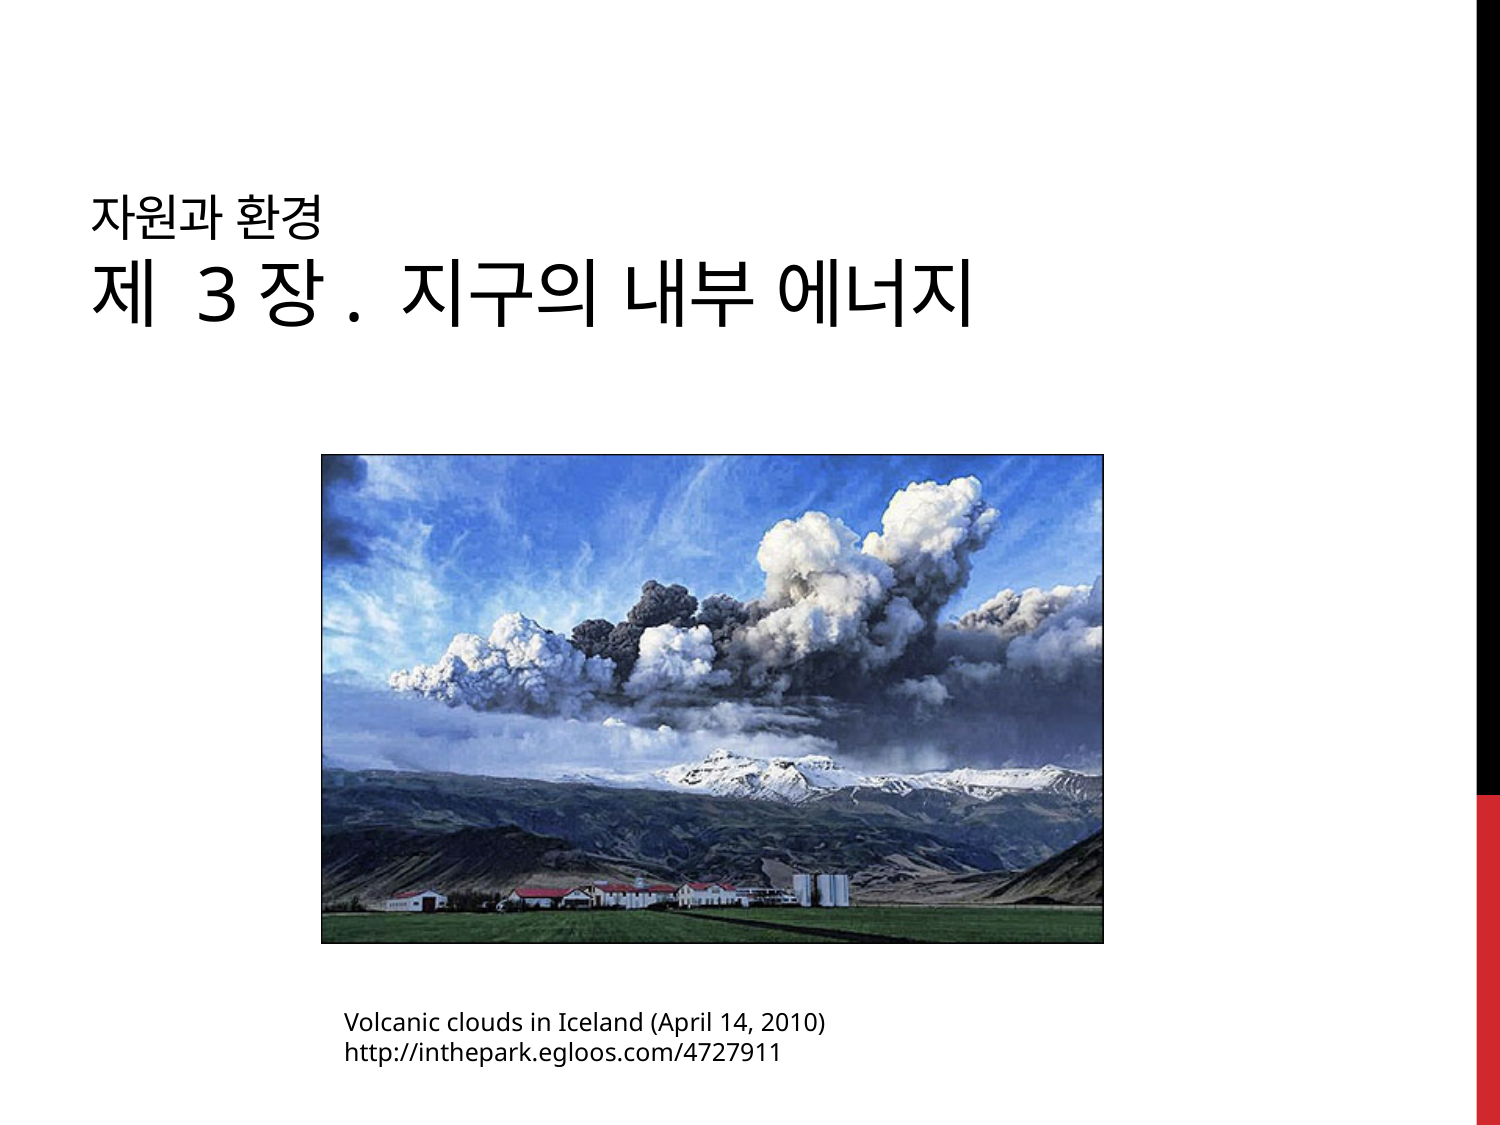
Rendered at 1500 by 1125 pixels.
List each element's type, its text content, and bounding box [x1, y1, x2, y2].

text_box Volcanic clouds in Iceland (April 14, 2010) http://inthepark.egloos.com/4727911 [329, 999, 841, 1075]
picture [321, 454, 1104, 945]
title 자원과 환경 제 3장. 지구의 내부 에너지 [75, 66, 1350, 457]
